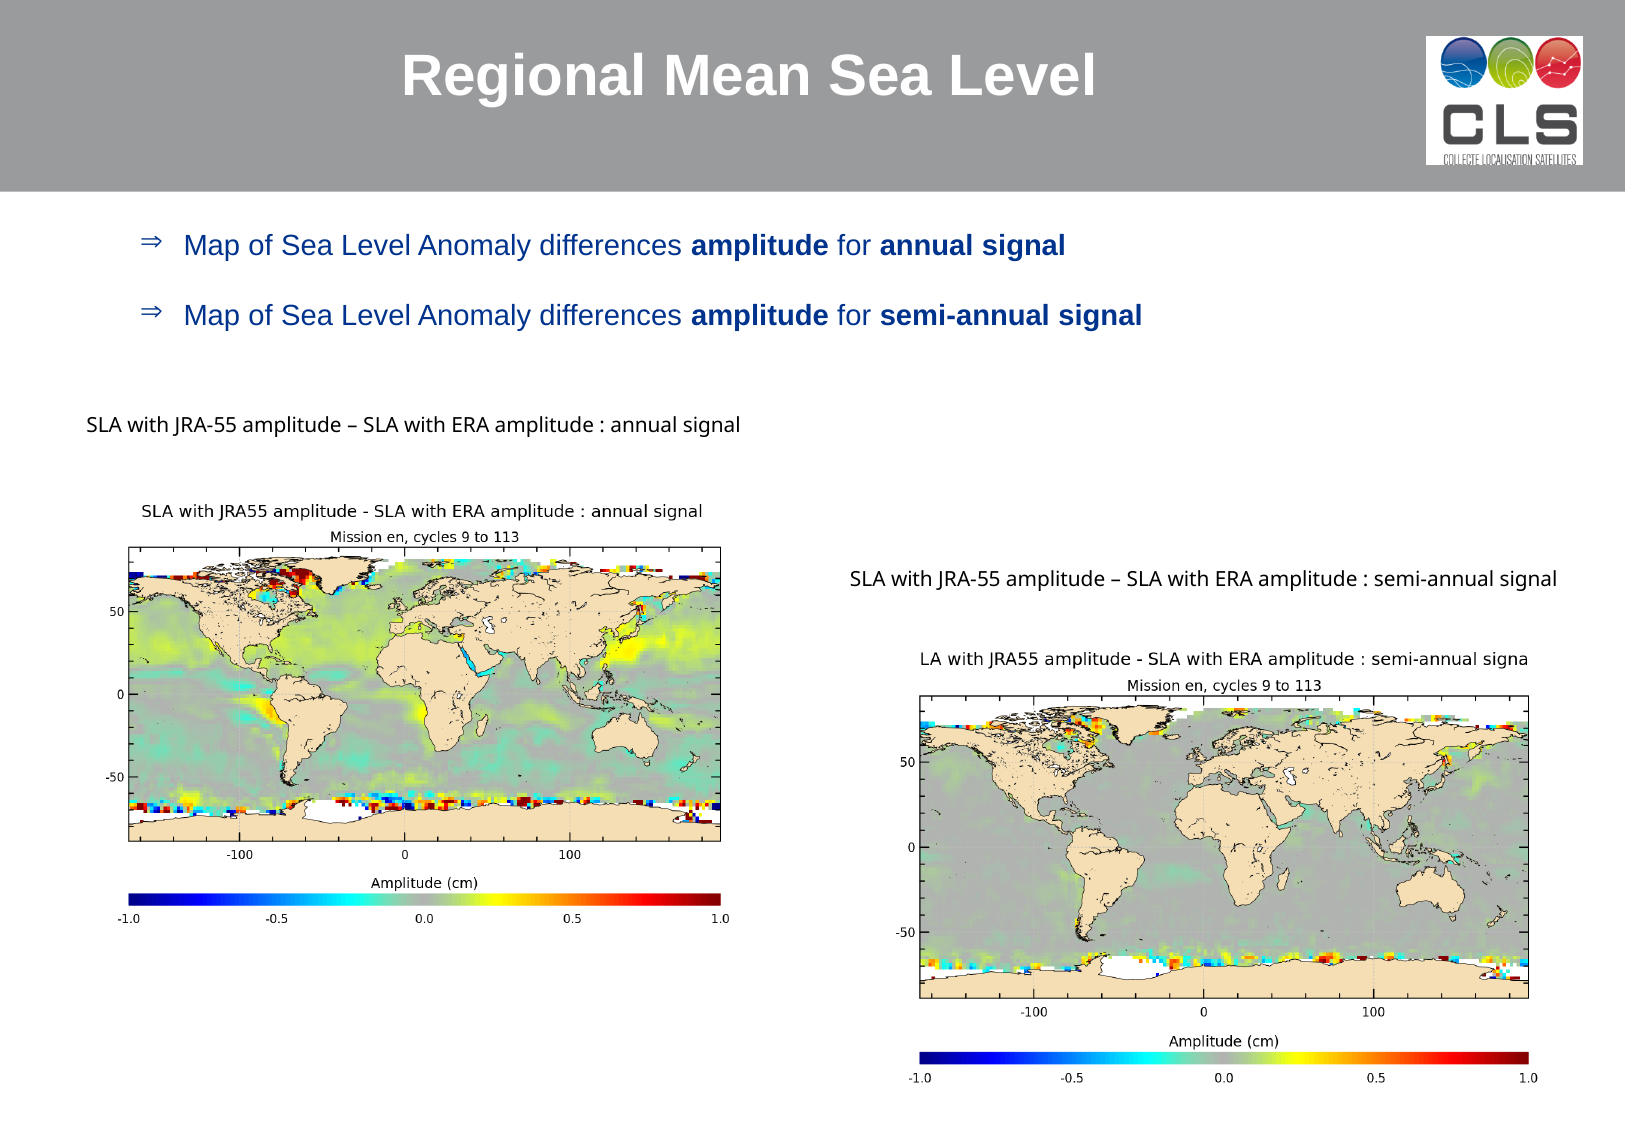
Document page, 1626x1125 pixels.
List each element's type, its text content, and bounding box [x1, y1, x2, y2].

picture [845, 630, 1564, 1109]
text_box Map of Sea Level Anomaly differences amplitude for annual signal Map of Sea Level Anomaly differences amplitude for semi-annual signal [125, 219, 1515, 339]
picture [1426, 36, 1583, 165]
picture [56, 483, 755, 948]
text_box SLA with JRA-55 amplitude – SLA with ERA amplitude : annual signal [24, 404, 803, 445]
text_box SLA with JRA-55 amplitude – SLA with ERA amplitude : semi-annual signal [815, 558, 1593, 599]
text_box Regional Mean Sea Level [386, 40, 1162, 119]
